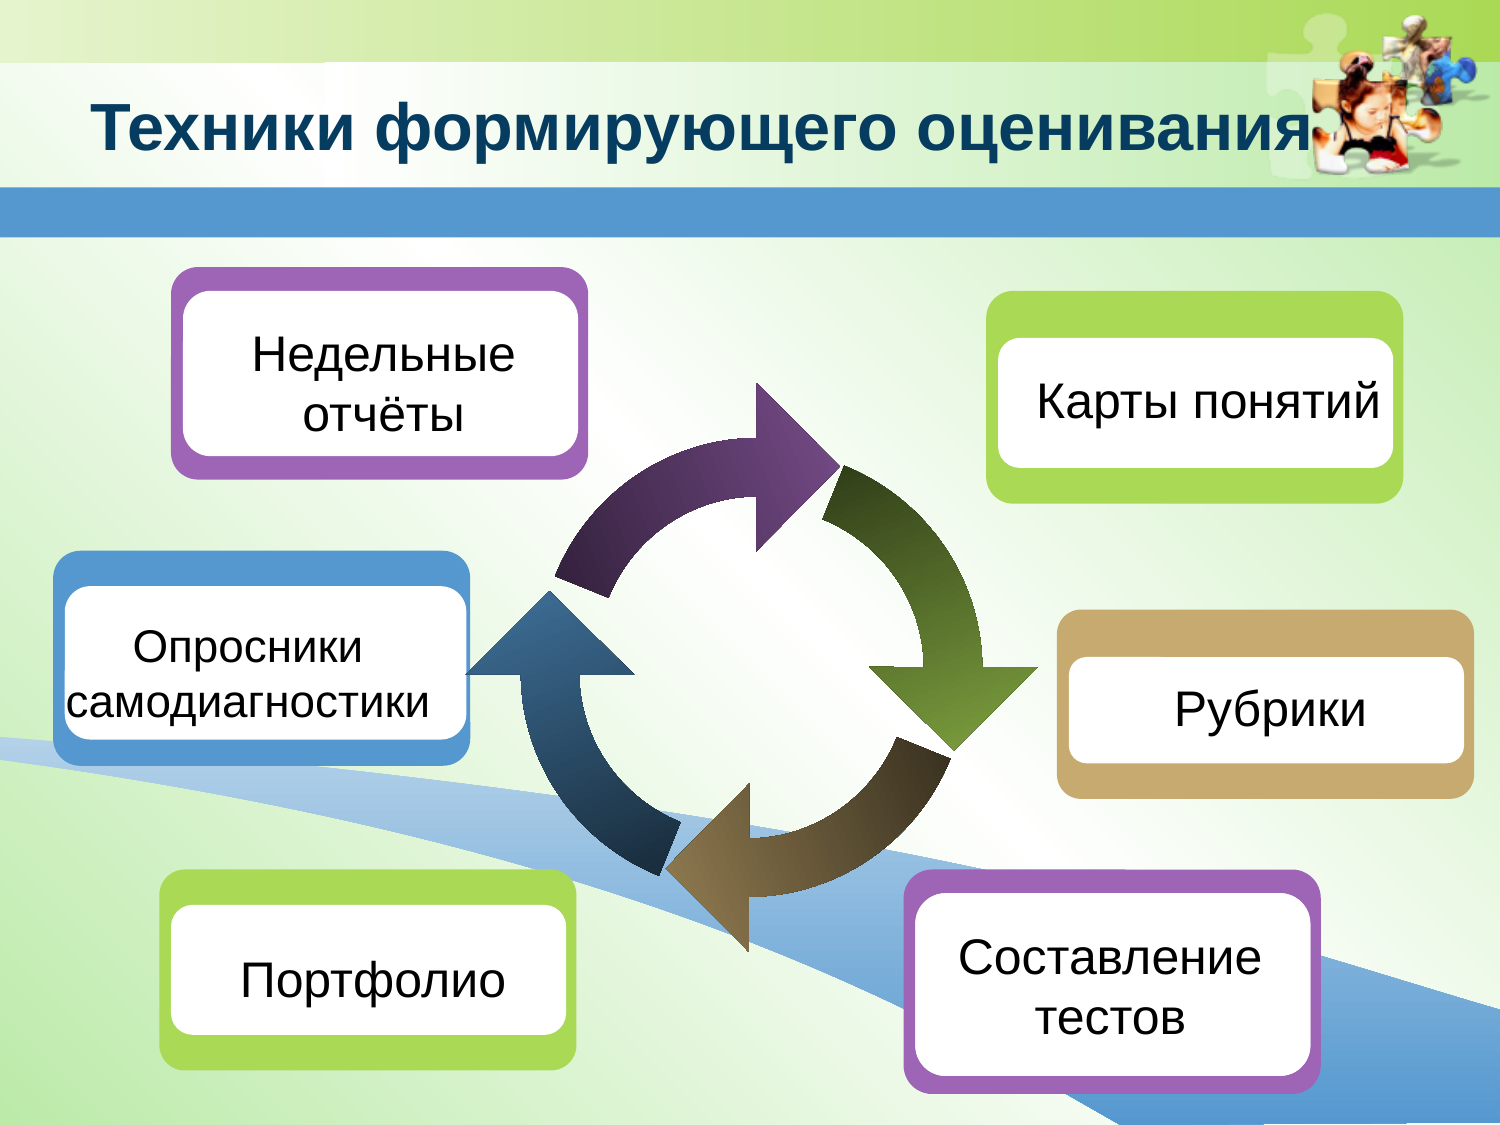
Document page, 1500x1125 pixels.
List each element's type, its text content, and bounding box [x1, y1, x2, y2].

picture [1265, 12, 1493, 185]
text_box [53, 675, 471, 766]
text_box [915, 893, 1311, 1076]
text_box [53, 550, 471, 672]
title Техники формирующего оценивания [74, 62, 1426, 186]
text_box [1062, 728, 1333, 794]
text_box [1066, 955, 1500, 1125]
text_box Составление тестов [927, 916, 1294, 1052]
text_box [0, 736, 520, 865]
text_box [520, 437, 983, 898]
text_box [75, 735, 456, 740]
text_box Недельные отчёты [206, 314, 561, 449]
text_box [998, 337, 1394, 468]
text_box [170, 904, 567, 1035]
text_box [159, 869, 577, 1071]
text_box Карты понятий [1021, 361, 1424, 437]
text_box Портфолио [183, 940, 563, 1016]
text_box [1056, 609, 1475, 799]
text_box Опросники самодиагностики [29, 609, 467, 735]
text_box [903, 869, 1321, 1094]
text_box [749, 898, 903, 1009]
text_box [628, 898, 731, 935]
text_box [64, 586, 467, 609]
text_box [182, 290, 579, 457]
text_box [170, 267, 589, 480]
text_box [1068, 656, 1465, 764]
text_box [986, 290, 1404, 504]
text_box Рубрики [1080, 668, 1461, 744]
